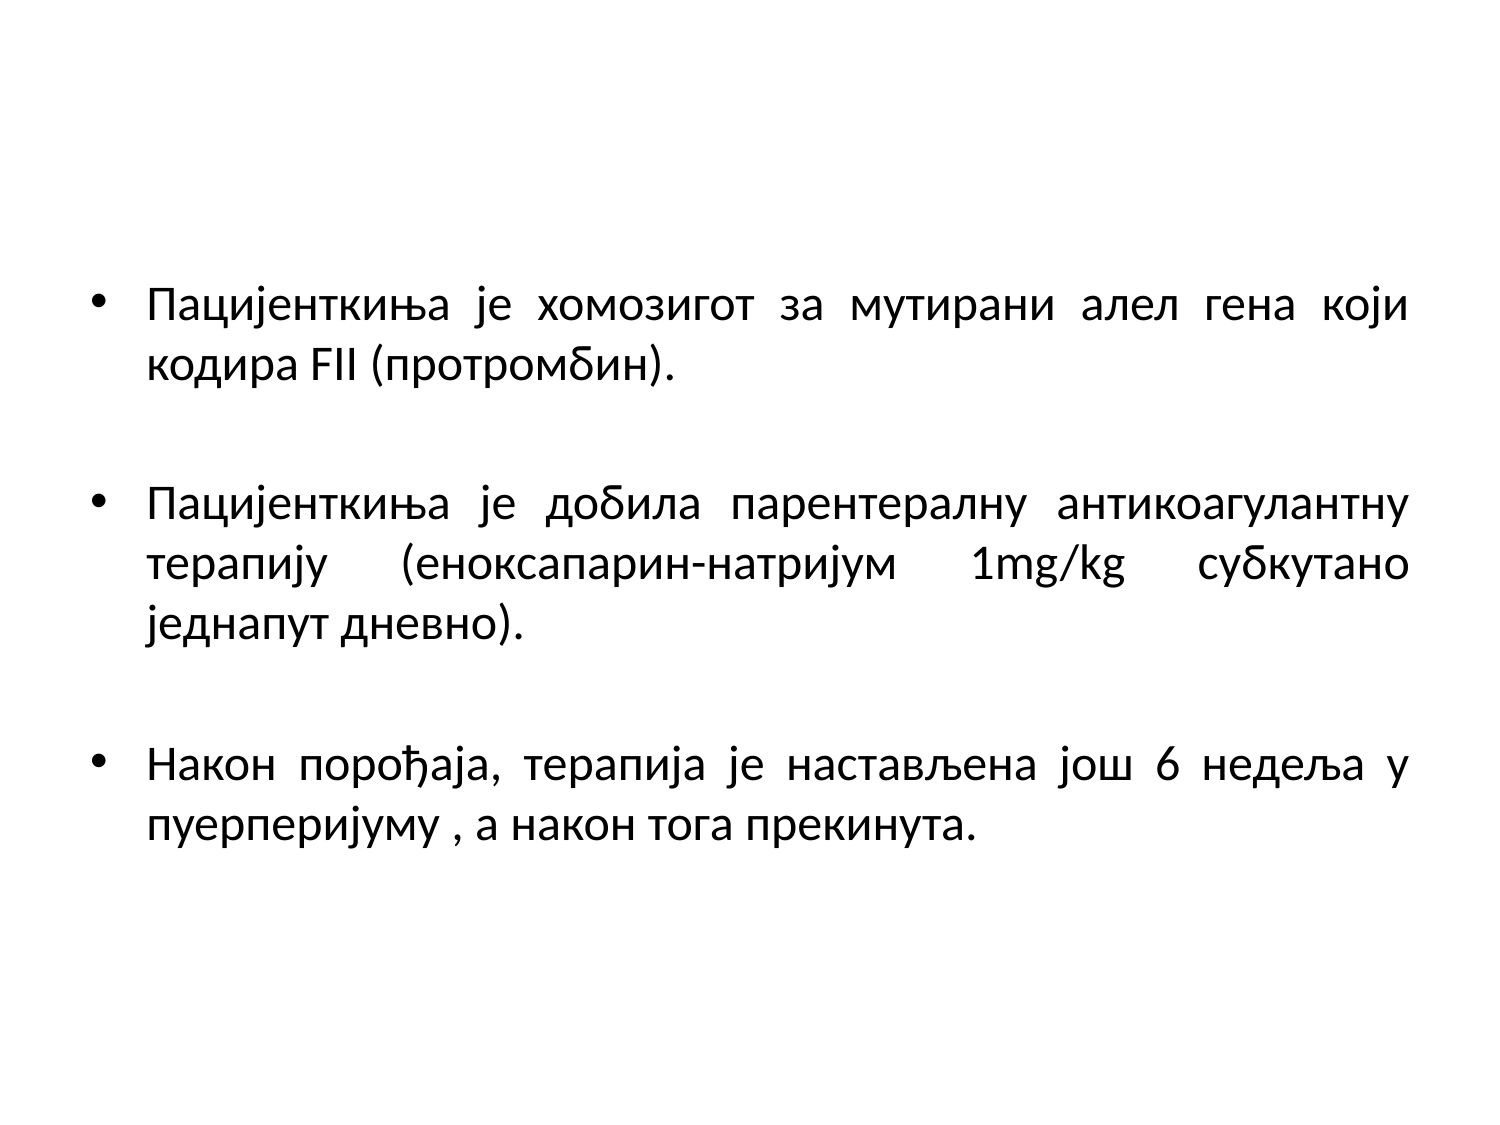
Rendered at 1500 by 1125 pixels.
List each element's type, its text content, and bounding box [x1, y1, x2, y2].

list Пацијенткиња је хомозигот за мутирани алел гена који кодира FII (протромбин). Пацијенткиња је добила парентералну антикоагулантну терапију (еноксапарин-натријум 1mg/kg субкутано једнапут дневно). Након порођаја, терапија је настављена још 6 недеља у пуерперијуму , а након тога прекинута. [75, 262, 1425, 1005]
